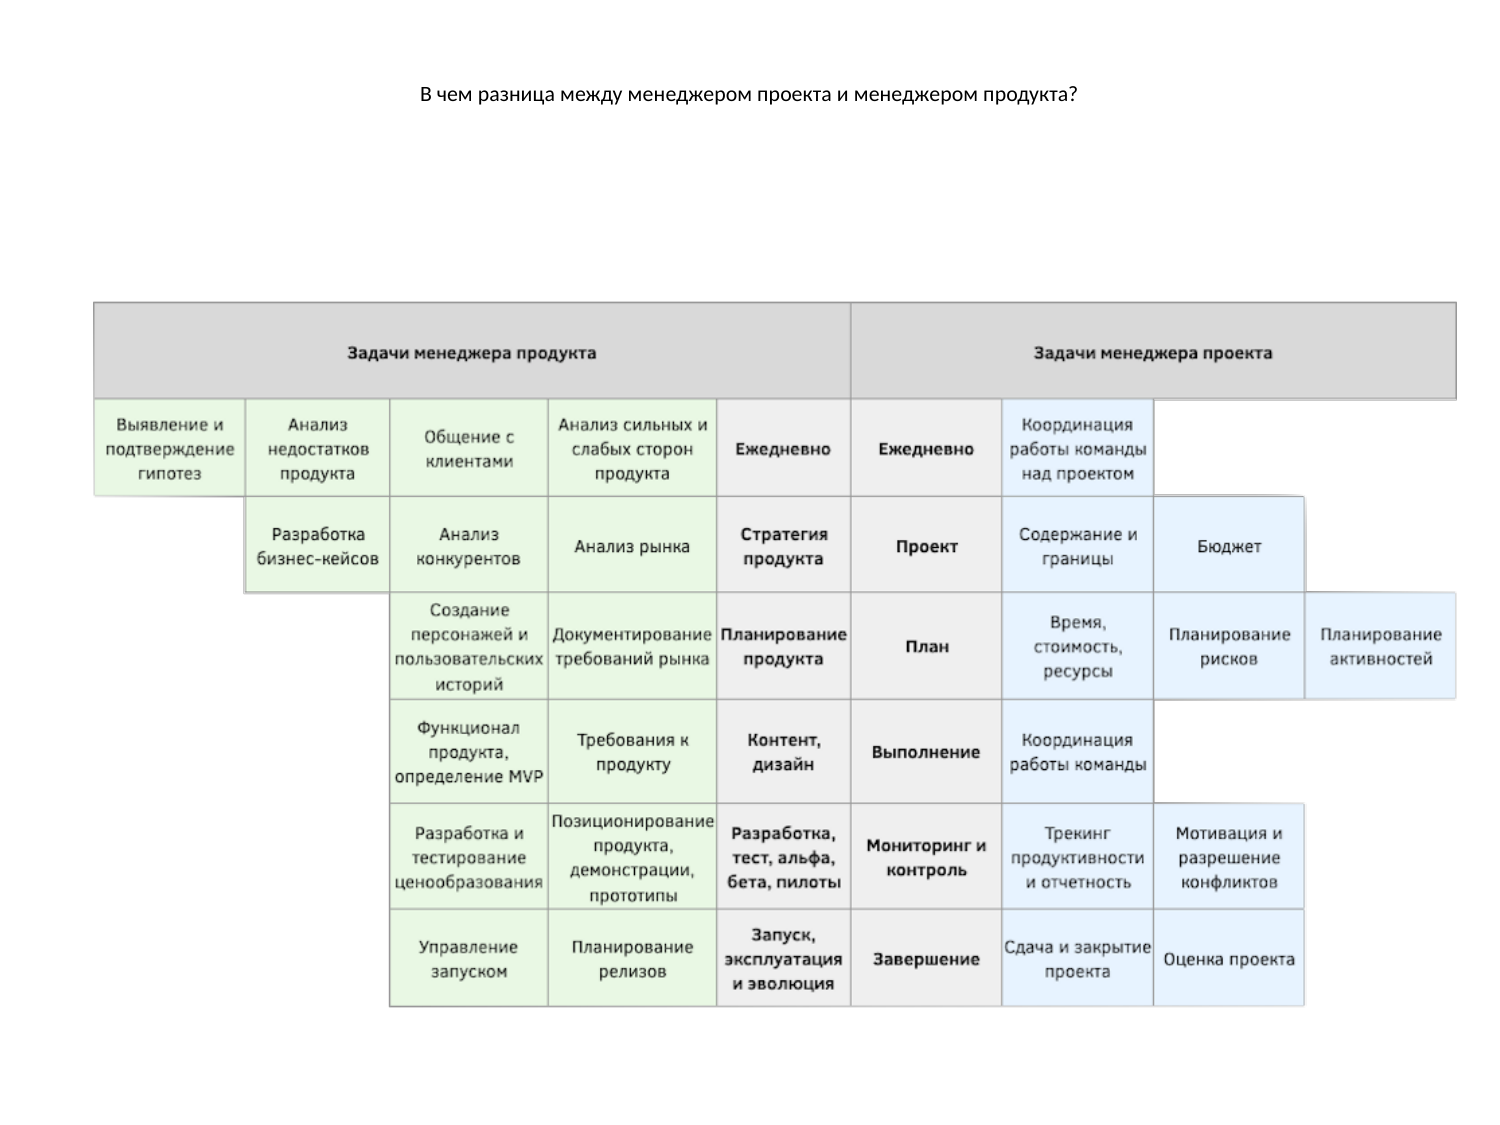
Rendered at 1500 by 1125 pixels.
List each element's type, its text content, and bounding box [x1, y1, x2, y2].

picture [88, 290, 1466, 1019]
title В чем разница между менеджером проекта и менеджером продукта? [75, 45, 1425, 114]
